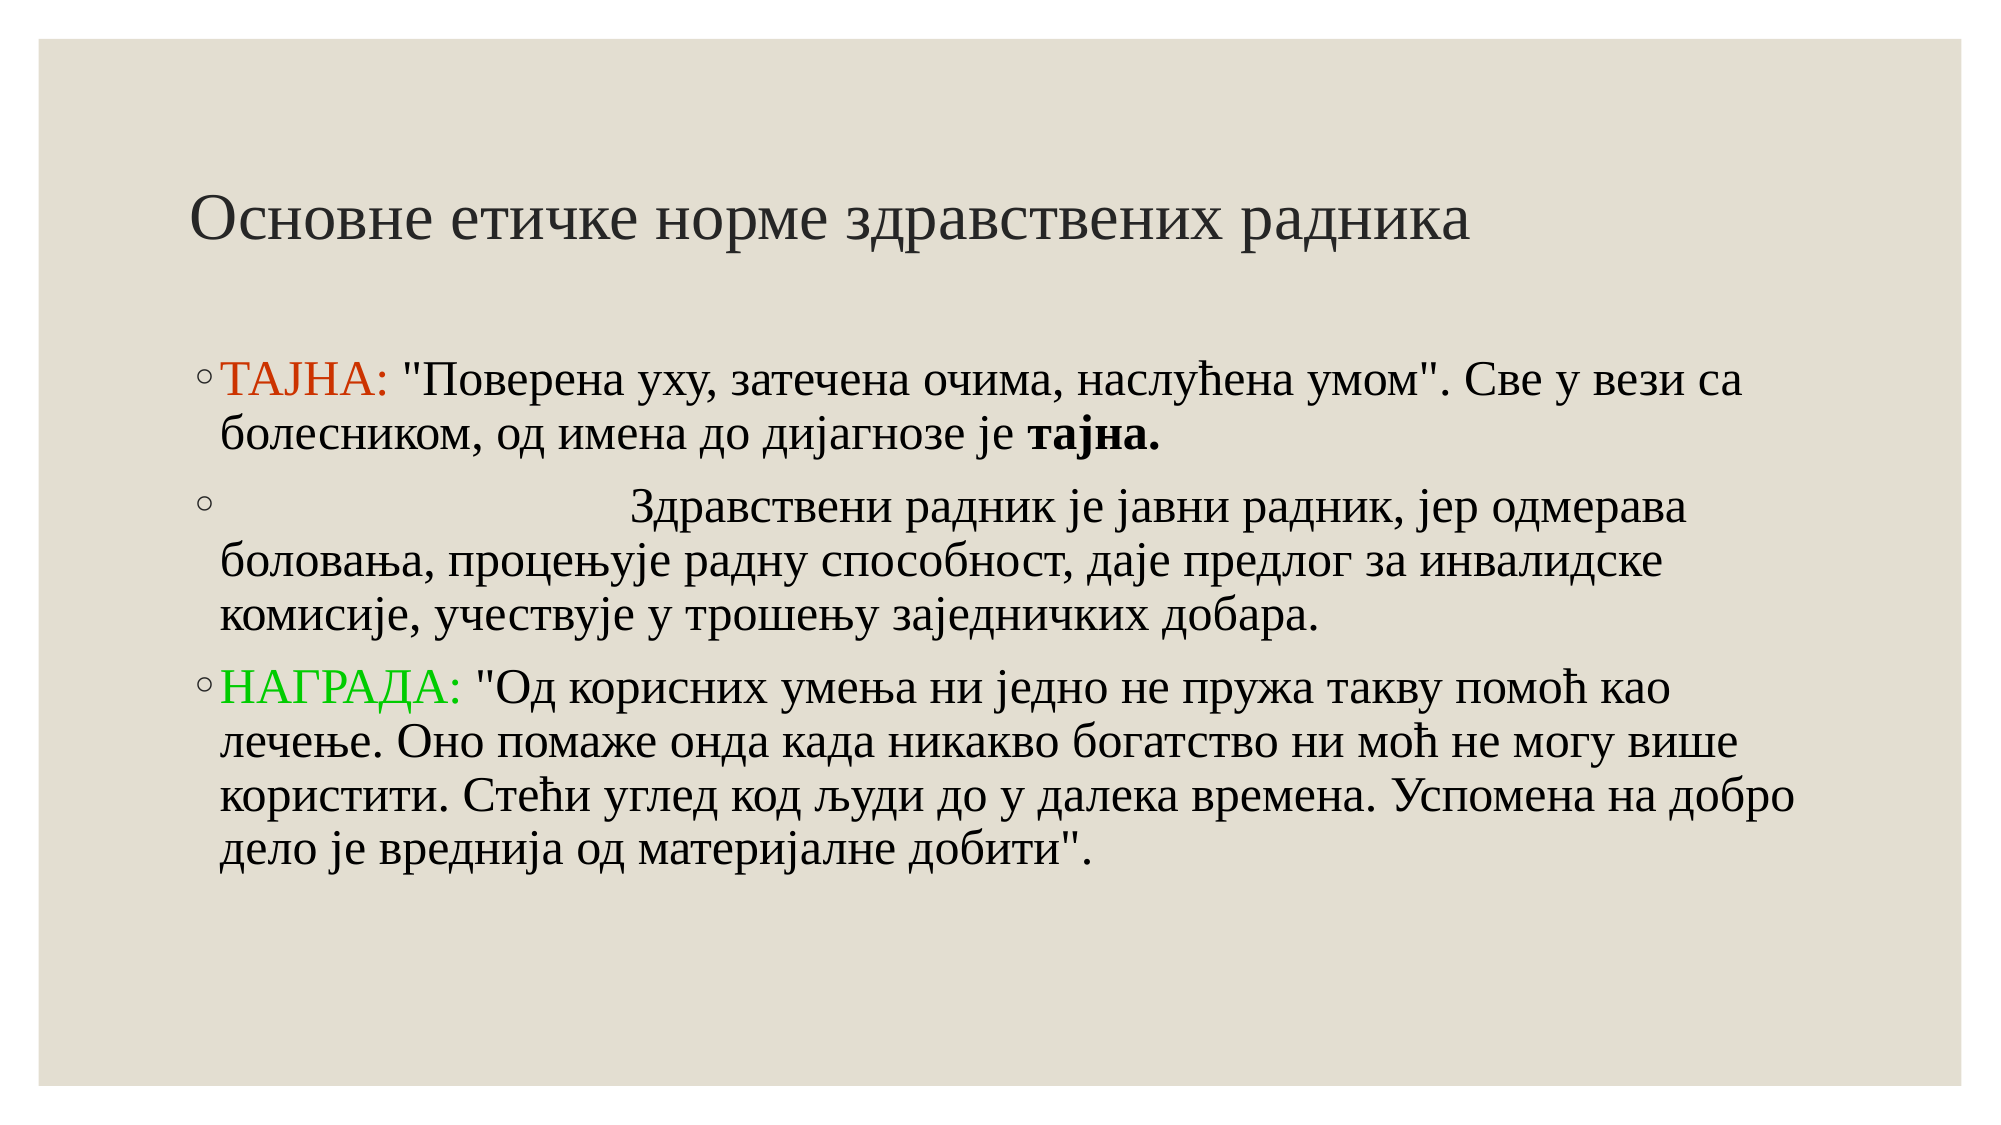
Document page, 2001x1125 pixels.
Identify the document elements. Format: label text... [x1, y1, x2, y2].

title Основне етичке норме здравствених радника [174, 105, 1825, 331]
list ТАЈНА: "Поверена уху, затечена очима, наслућена умом". Све у вези са болесником, од имена до дијагнозе је тајна. ЈАВНА СЛУЖБА: Здравствени радник је јавни радник, јер одмерава боловања, процењује радну способност, даје предлог за инвалидске комисије, учествује у трошењу заједничких добара. НАГРАДА: "Од корисних умења ни једно не пружа такву помоћ као лечење. Оно помаже онда када никакво богатство ни моћ не могу више користити. Стећи углед код људи до у далека времена. Успомена на добро дело је вреднија од материјалне добити". [174, 345, 1825, 990]
